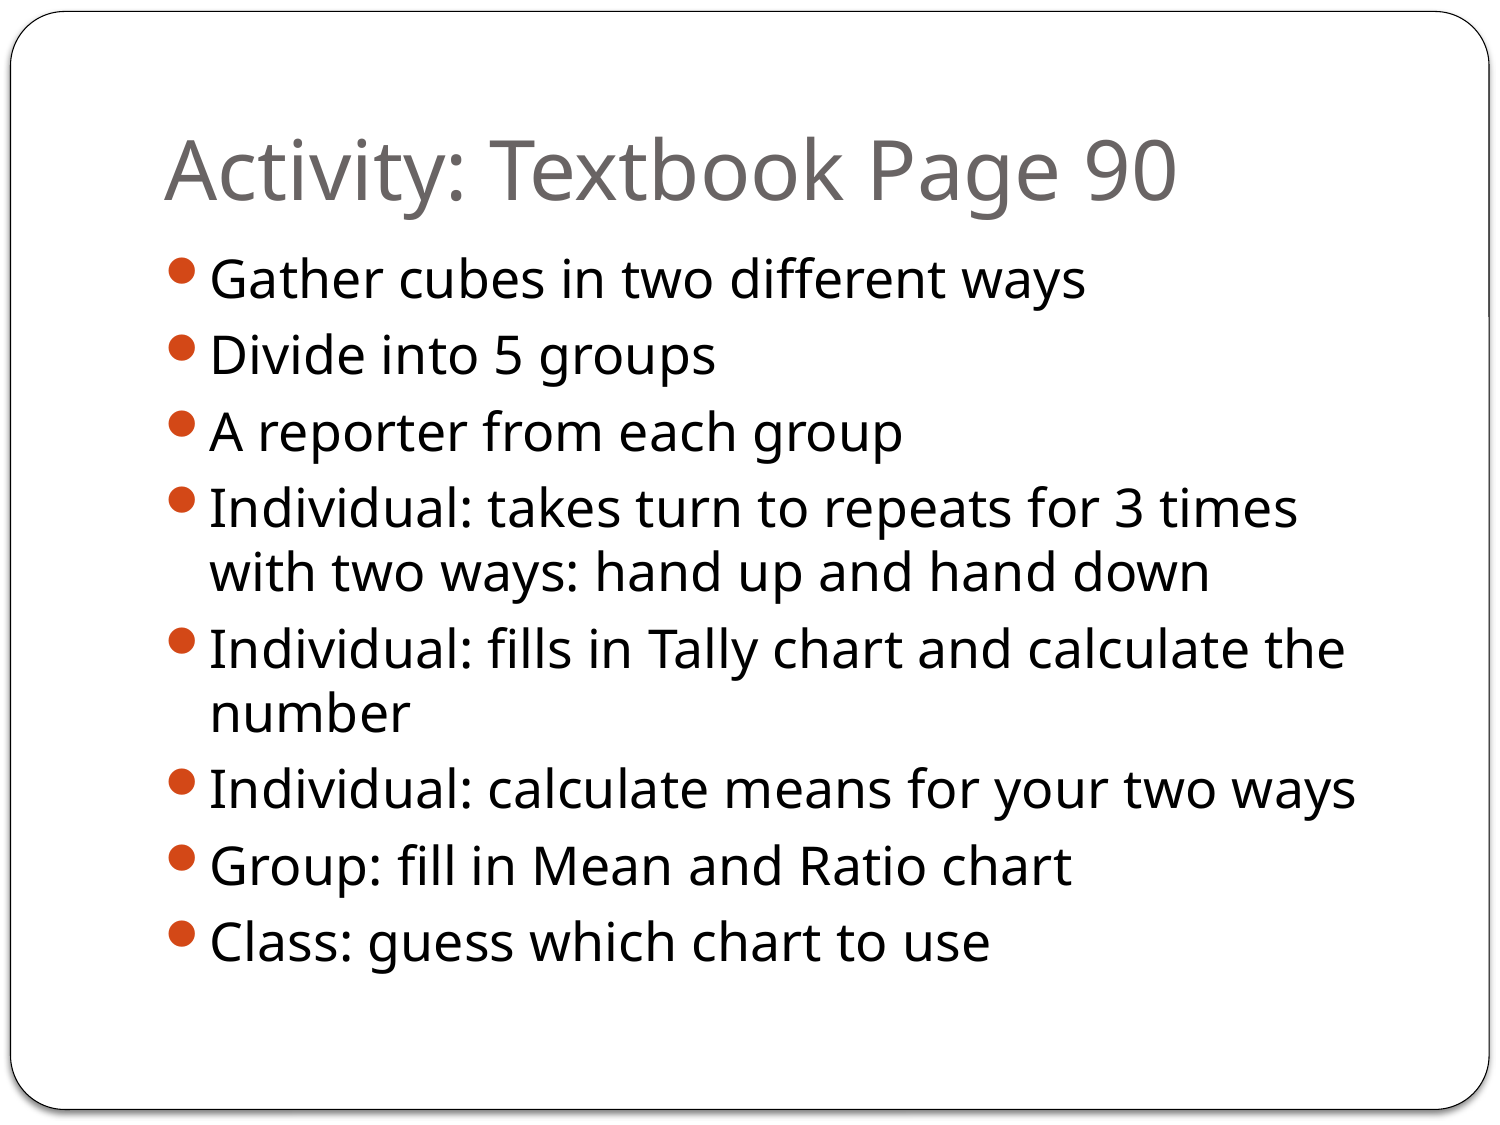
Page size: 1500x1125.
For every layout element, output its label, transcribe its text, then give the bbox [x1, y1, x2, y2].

title Activity: Textbook Page 90 [150, 45, 1425, 233]
list Gather cubes in two different ways Divide into 5 groups A reporter from each group Individual: takes turn to repeats for 3 times with two ways: hand up and hand down Individual: fills in Tally chart and calculate the number Individual: calculate means for your two ways Group: fill in Mean and Ratio chart Class: guess which chart to use [150, 237, 1425, 988]
